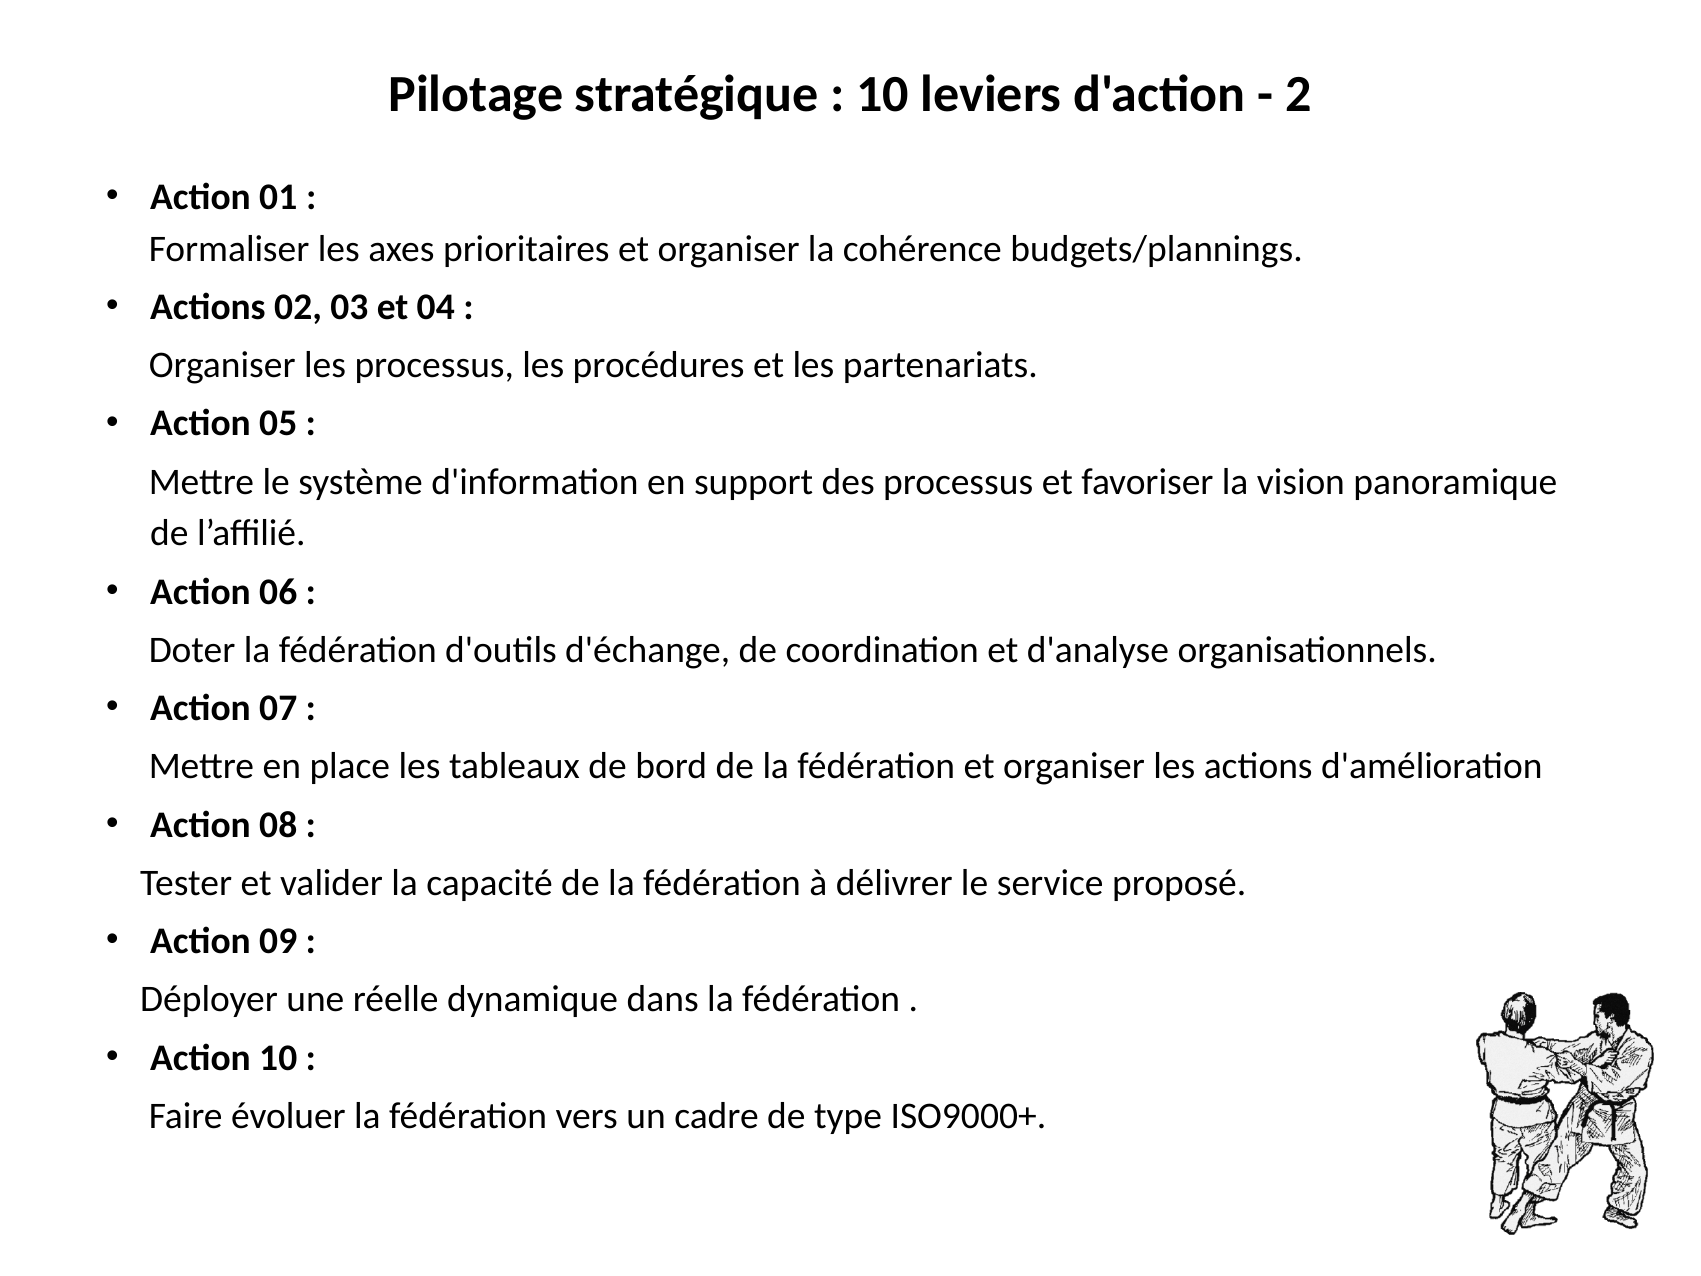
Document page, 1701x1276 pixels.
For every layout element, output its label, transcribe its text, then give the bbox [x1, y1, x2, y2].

text_box Pilotage stratégique : 10 leviers d'action - 2 [0, 58, 1701, 131]
picture [1476, 991, 1654, 1235]
text_box Action 01 : Formaliser les axes prioritaires et organiser la cohérence budgets/plannings. Actions 02, 03 et 04 : Organiser les processus, les procédures et les partenariats. Action 05 : Mettre le système d'information en support des processus et favoriser la vision panoramique de l’affilié. Action 06 : Doter la fédération d'outils d'échange, de coordination et d'analyse organisationnels. Action 07 : Mettre en place les tableaux de bord de la fédération et organiser les actions d'amélioration Action 08 : Tester et valider la capacité de la fédération à délivrer le service proposé. Action 09 : Déployer une réelle dynamique dans la fédération . Action 10 : Faire évoluer la fédération vers un cadre de type ISO9000+. [106, 165, 1569, 1158]
